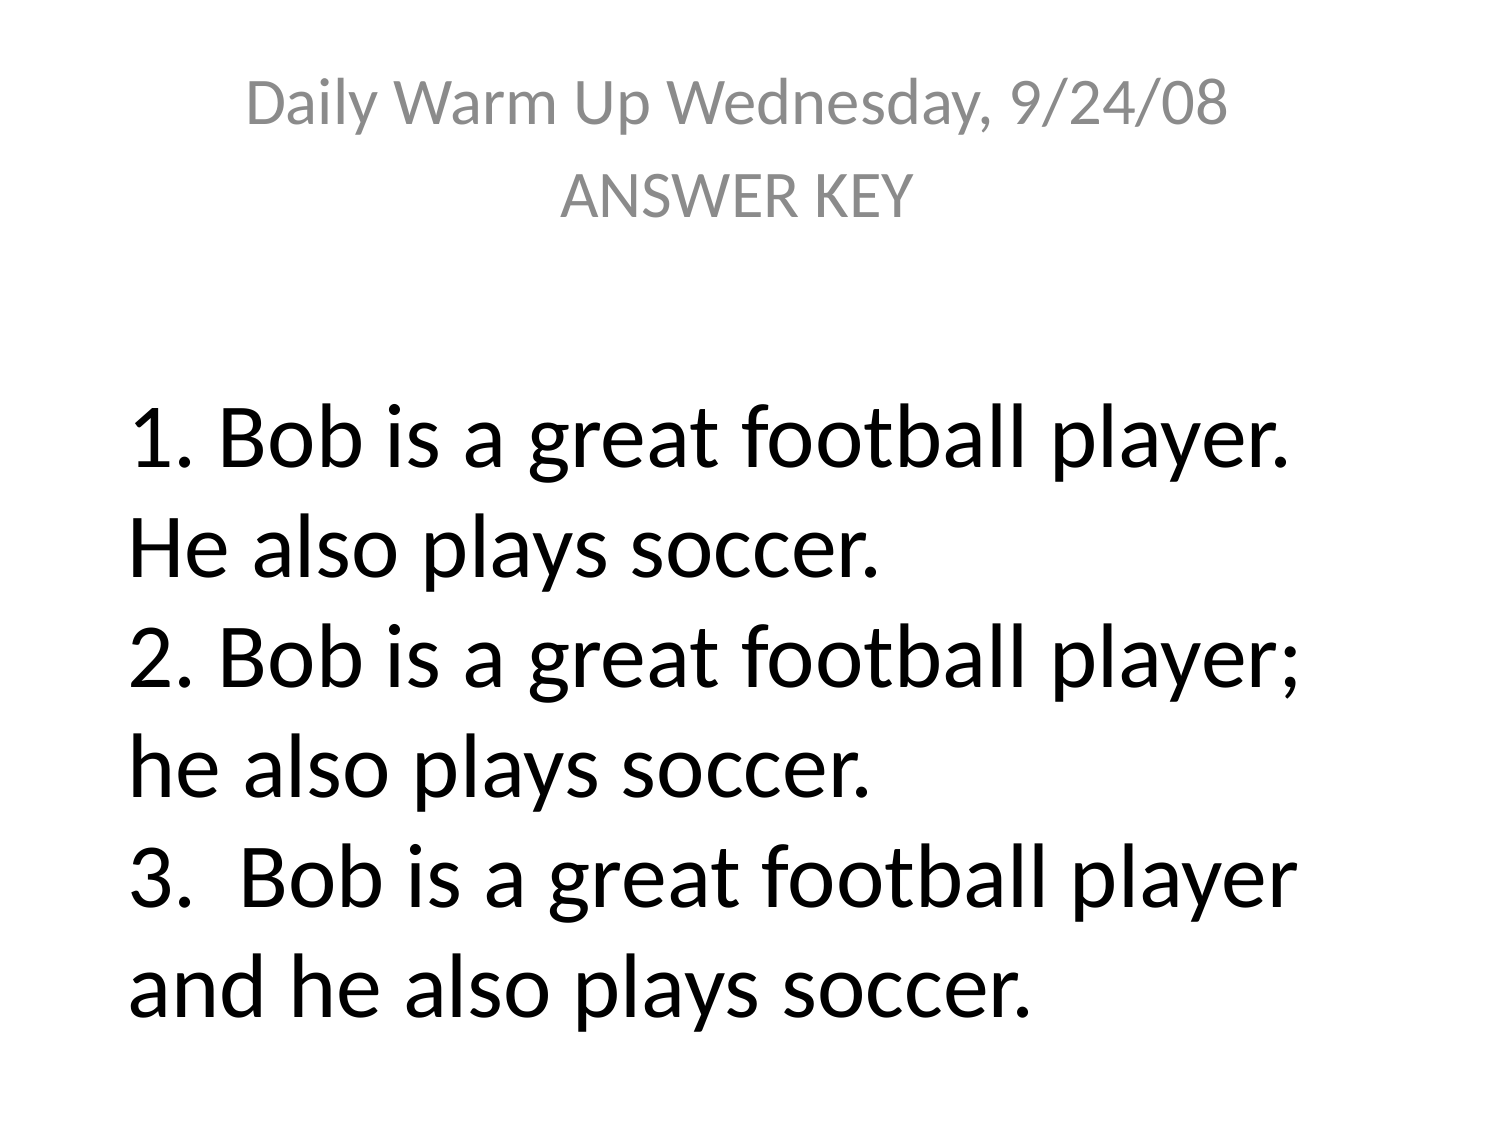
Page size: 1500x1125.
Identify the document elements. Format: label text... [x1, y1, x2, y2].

subtitle Daily Warm Up Wednesday, 9/24/08 ANSWER KEY [212, 50, 1263, 338]
title 1. Bob is a great football player. He also plays soccer. 2. Bob is a great football player; he also plays soccer. 3. Bob is a great football player and he also plays soccer. [112, 349, 1388, 1063]
